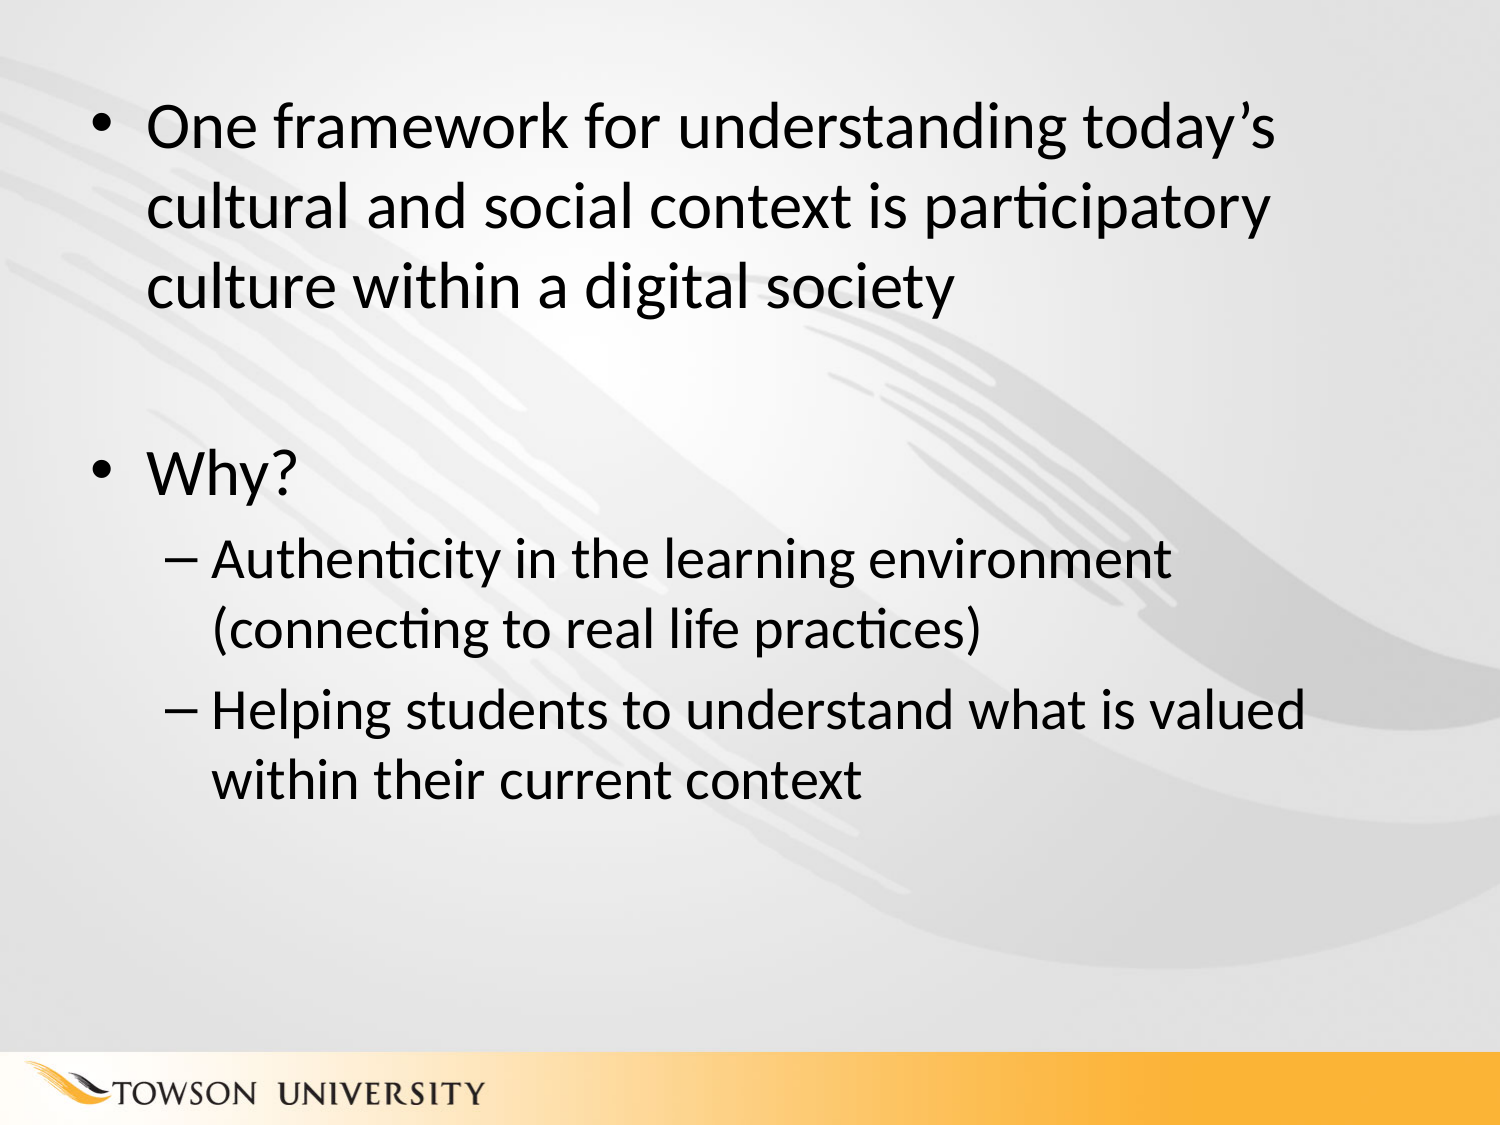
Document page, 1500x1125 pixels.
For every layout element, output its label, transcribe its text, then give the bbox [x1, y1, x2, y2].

picture [0, 0, 1500, 1125]
list One framework for understanding today’s cultural and social context is participatory culture within a digital society Why? Authenticity in the learning environment (connecting to real life practices) Helping students to understand what is valued within their current context [75, 73, 1425, 1005]
